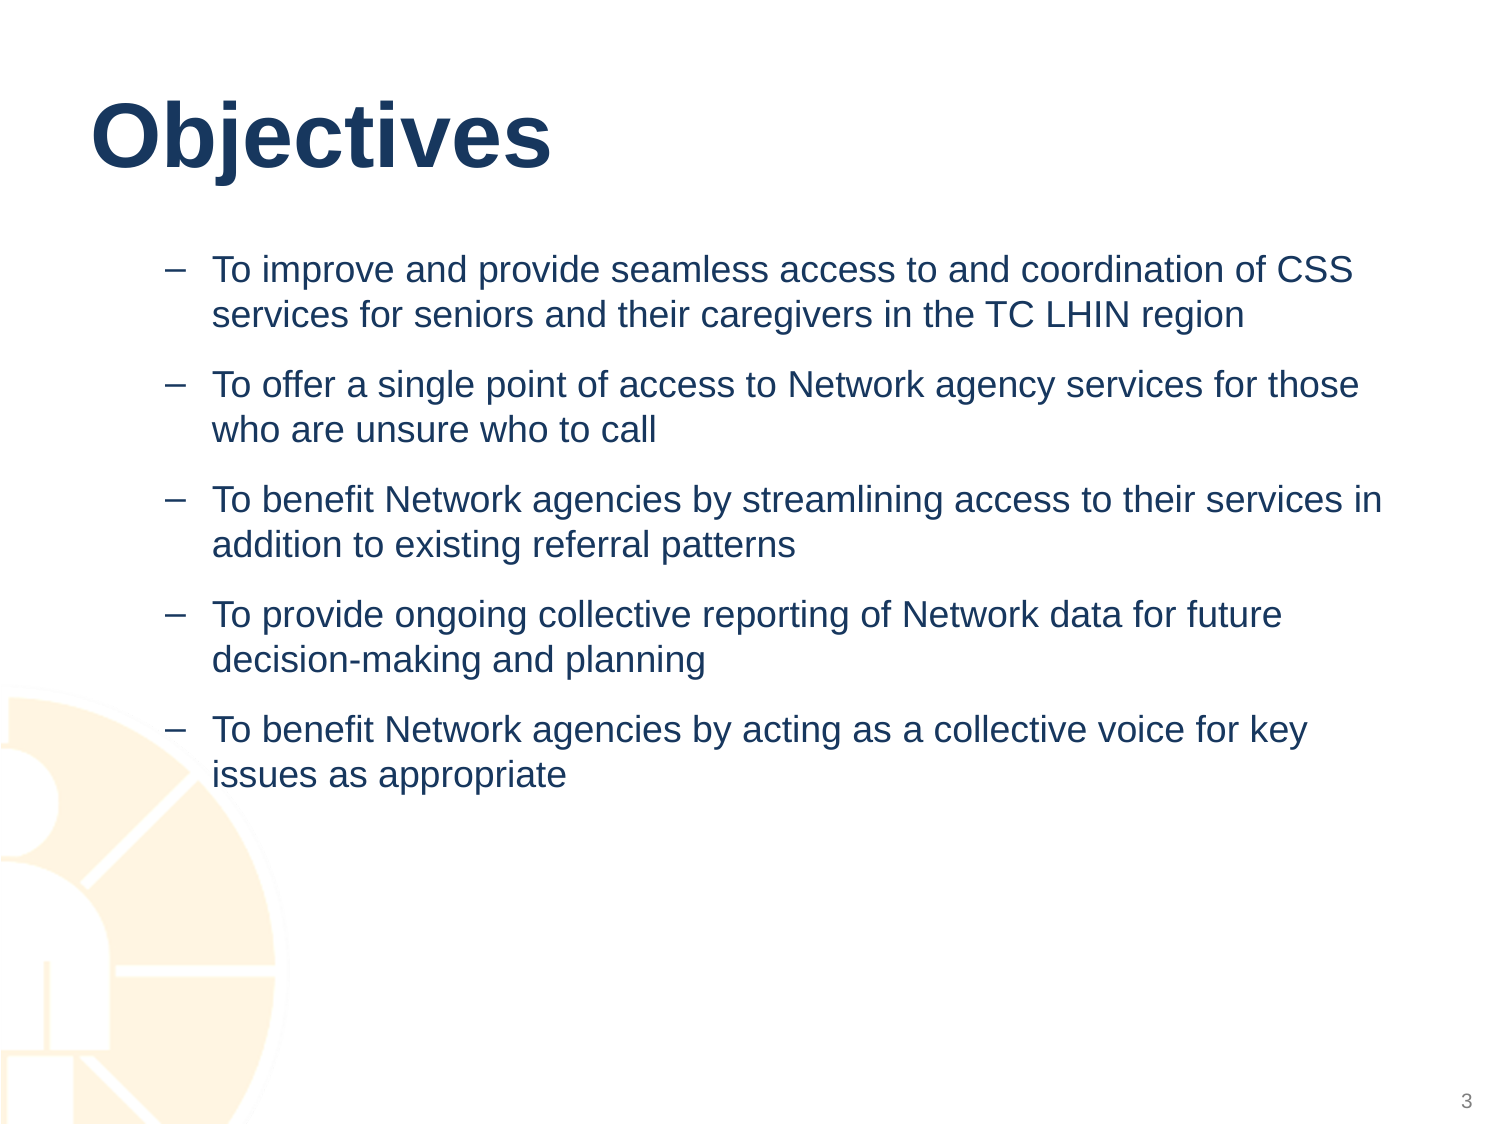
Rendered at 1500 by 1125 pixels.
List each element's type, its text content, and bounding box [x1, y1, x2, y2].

picture [0, 683, 291, 1125]
title Objectives [74, 37, 1426, 226]
slide_number 3 [1362, 1074, 1488, 1125]
list To improve and provide seamless access to and coordination of CSS services for seniors and their caregivers in the TC LHIN region To offer a single point of access to Network agency services for those who are unsure who to call To benefit Network agencies by streamlining access to their services in addition to existing referral patterns To provide ongoing collective reporting of Network data for future decision-making and planning To benefit Network agencies by acting as a collective voice for key issues as appropriate [74, 237, 1426, 981]
